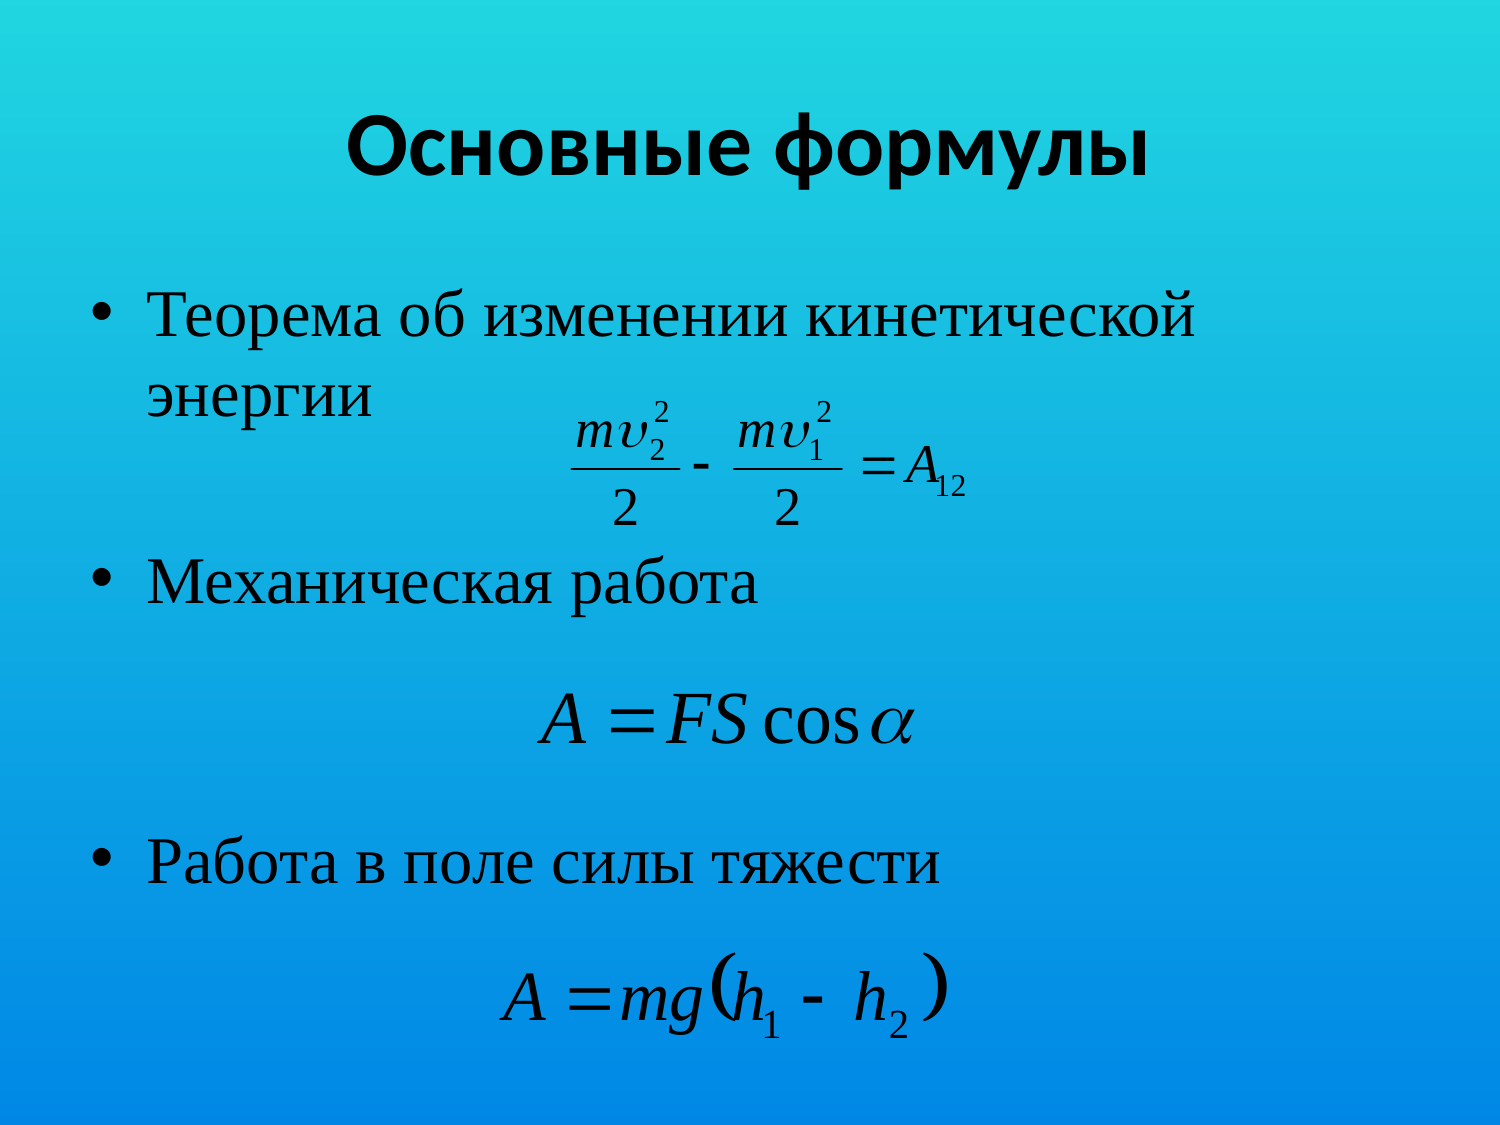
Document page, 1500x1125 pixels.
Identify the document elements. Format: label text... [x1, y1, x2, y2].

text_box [524, 674, 931, 763]
list Теорема об изменении кинетической энергии Механическая работа Работа в поле силы тяжести [75, 262, 1425, 1005]
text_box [487, 949, 953, 1051]
title Основные формулы [75, 45, 1425, 233]
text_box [562, 387, 976, 538]
